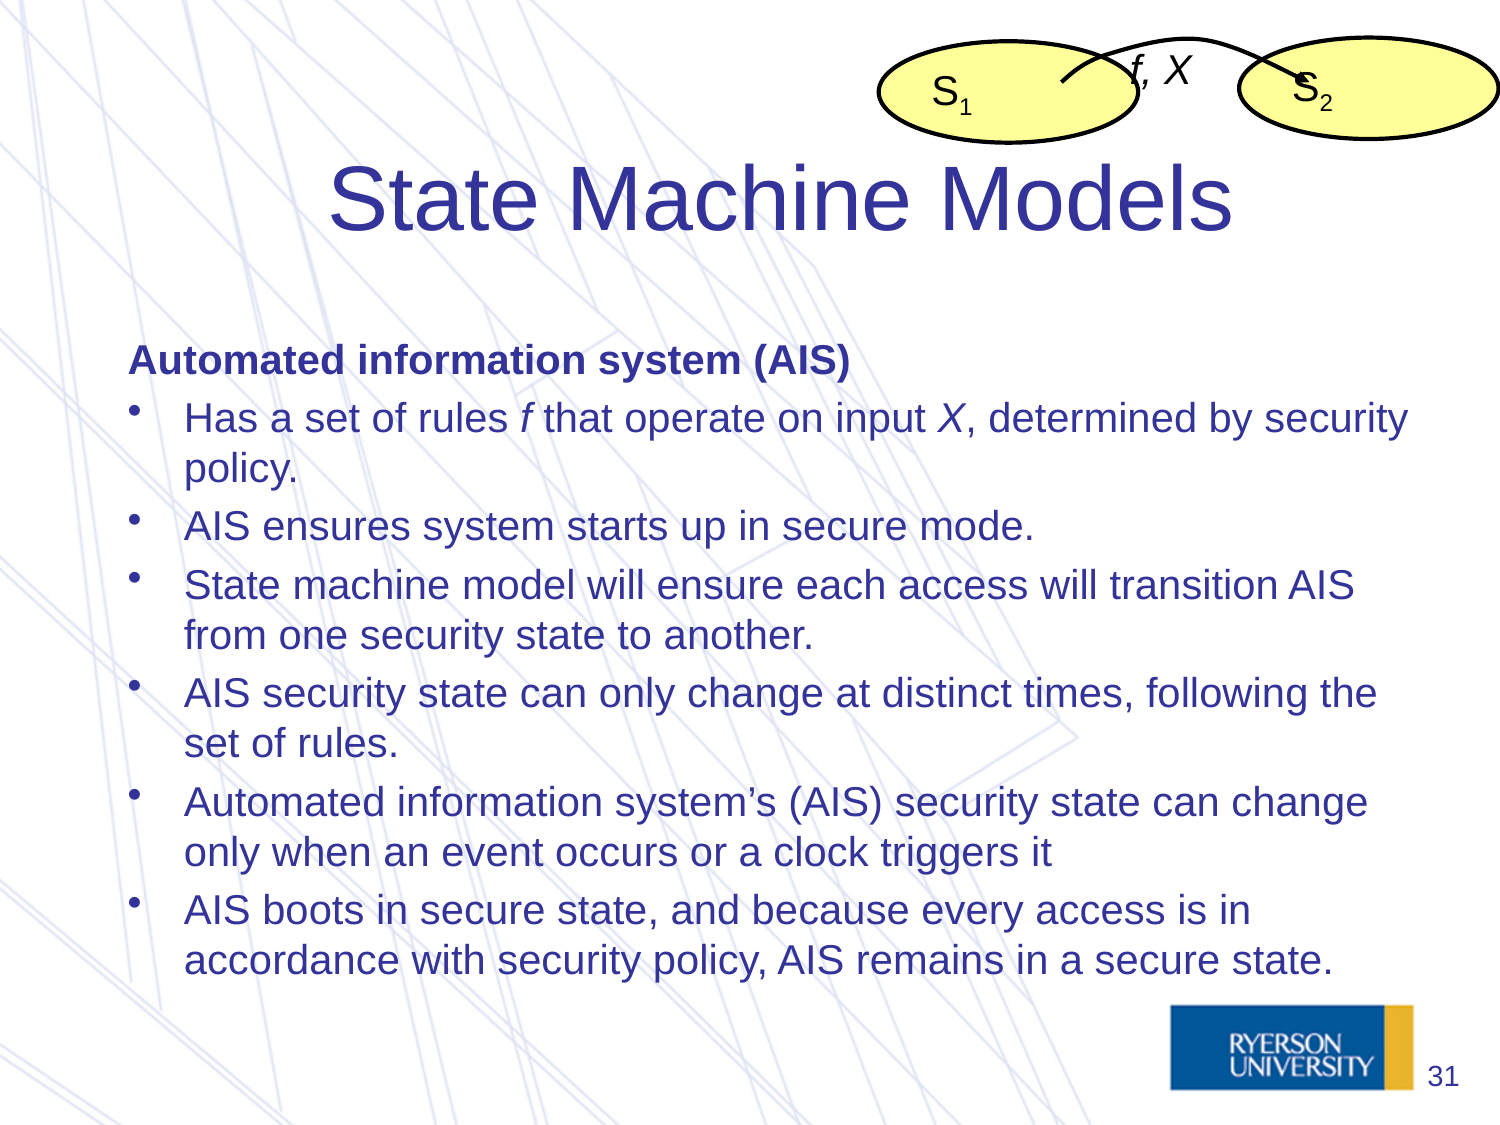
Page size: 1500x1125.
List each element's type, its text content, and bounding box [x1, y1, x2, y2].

picture [0, 0, 1500, 1125]
slide_number 31 [1399, 1049, 1476, 1113]
text_box S2 [1239, 37, 1499, 140]
text_box [1233, 47, 1310, 83]
text_box [1061, 52, 1114, 83]
text_box S1 [878, 41, 1137, 143]
title State Machine Models [112, 99, 1451, 288]
text_box f, X [1114, 35, 1233, 100]
list Automated information system (AIS) Has a set of rules f that operate on input X, determined by security policy. AIS ensures system starts up in secure mode. State machine model will ensure each access will transition AIS from one security state to another. AIS security state can only change at distinct times, following the set of rules. Automated information system’s (AIS) security state can change only when an event occurs or a clock triggers it AIS boots in secure state, and because every access is in accordance with security policy, AIS remains in a secure state. [112, 324, 1451, 1001]
